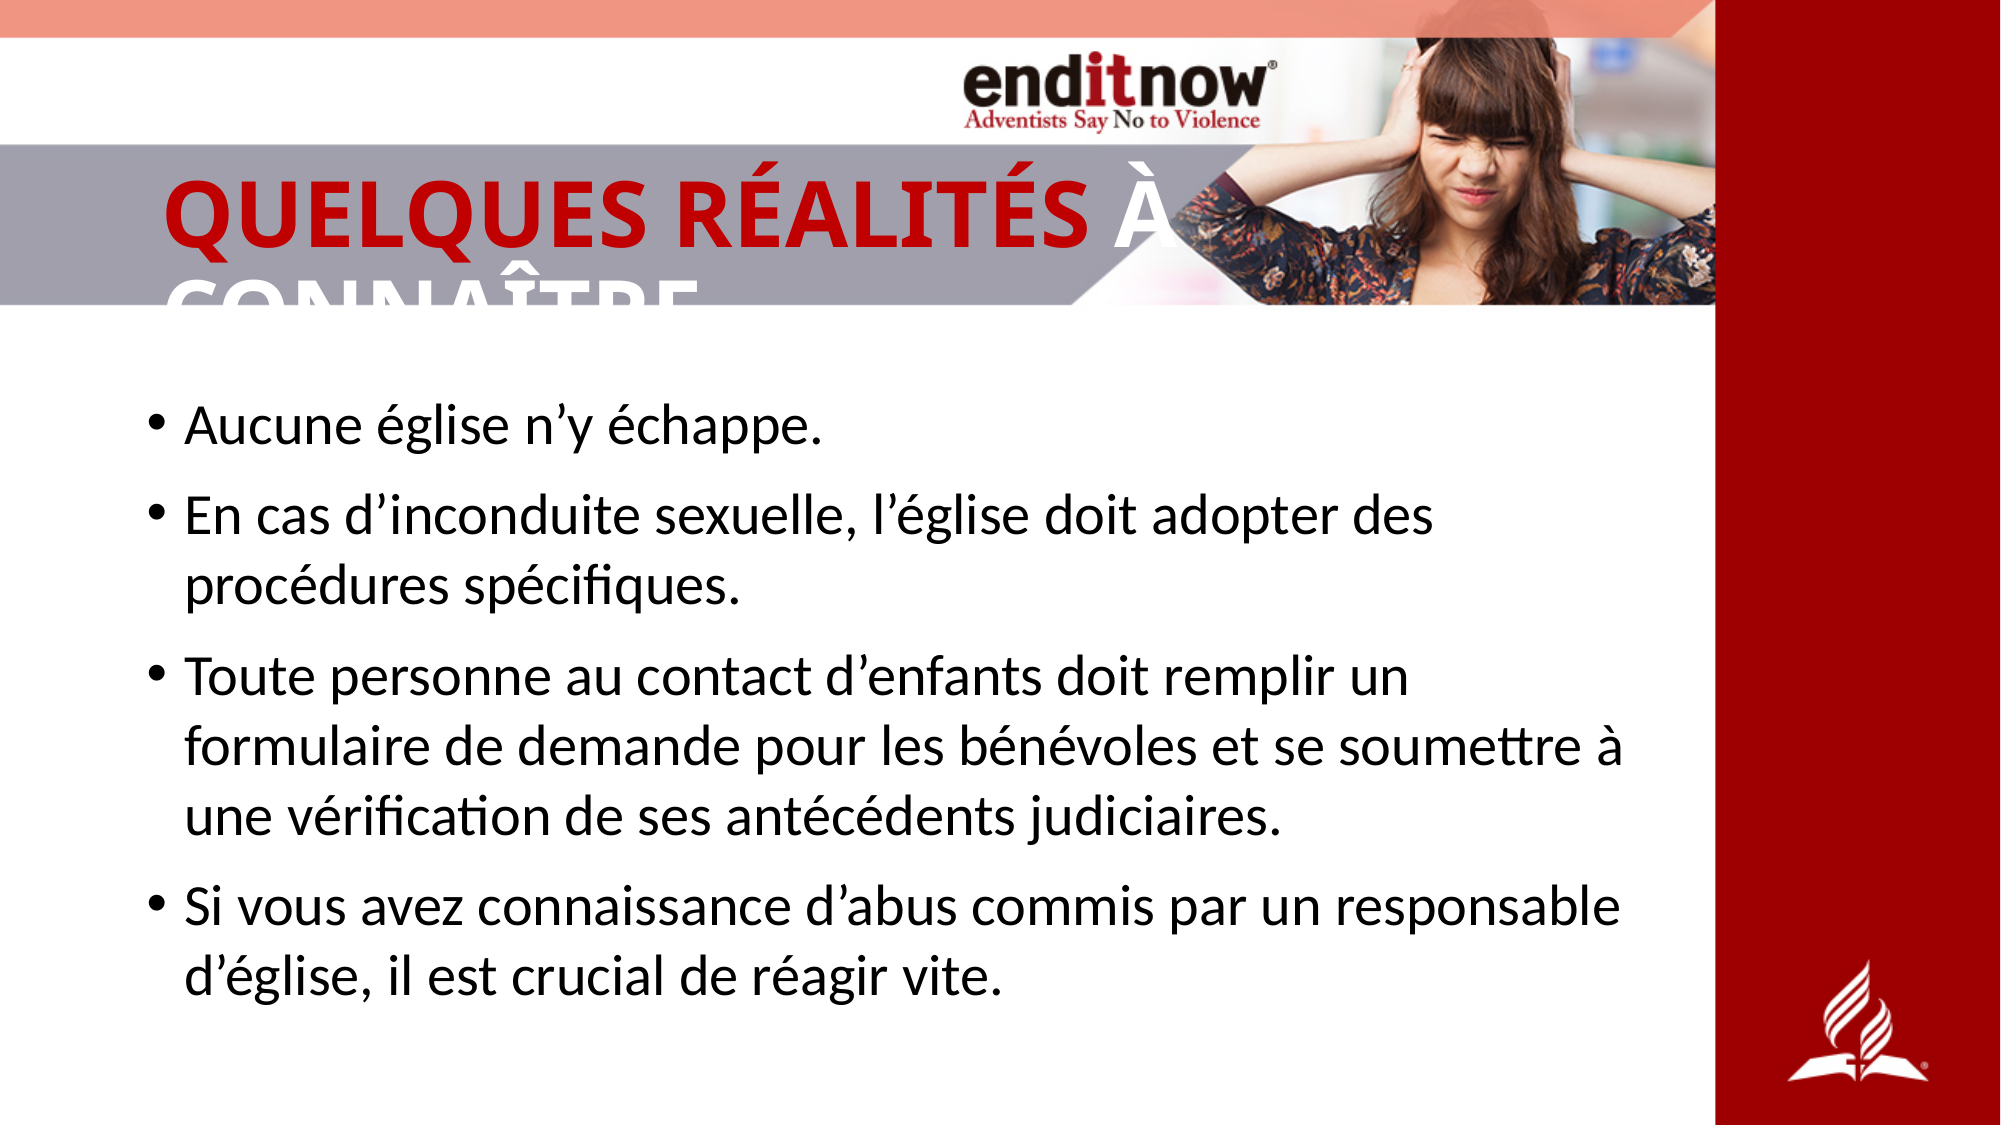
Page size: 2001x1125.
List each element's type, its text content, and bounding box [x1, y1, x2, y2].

title QUELQUES RÉALITÉS À CONNAÎTRE [146, 189, 1666, 345]
list Aucune église n’y échappe. En cas d’inconduite sexuelle, l’église doit adopter des procédures spécifiques. Toute personne au contact d’enfants doit remplir un formulaire de demande pour les bénévoles et se soumettre à une vérification de ses antécédents judiciaires. Si vous avez connaissance d’abus commis par un responsable d’église, il est crucial de réagir vite. [131, 287, 1651, 1056]
picture [0, 0, 2001, 1125]
